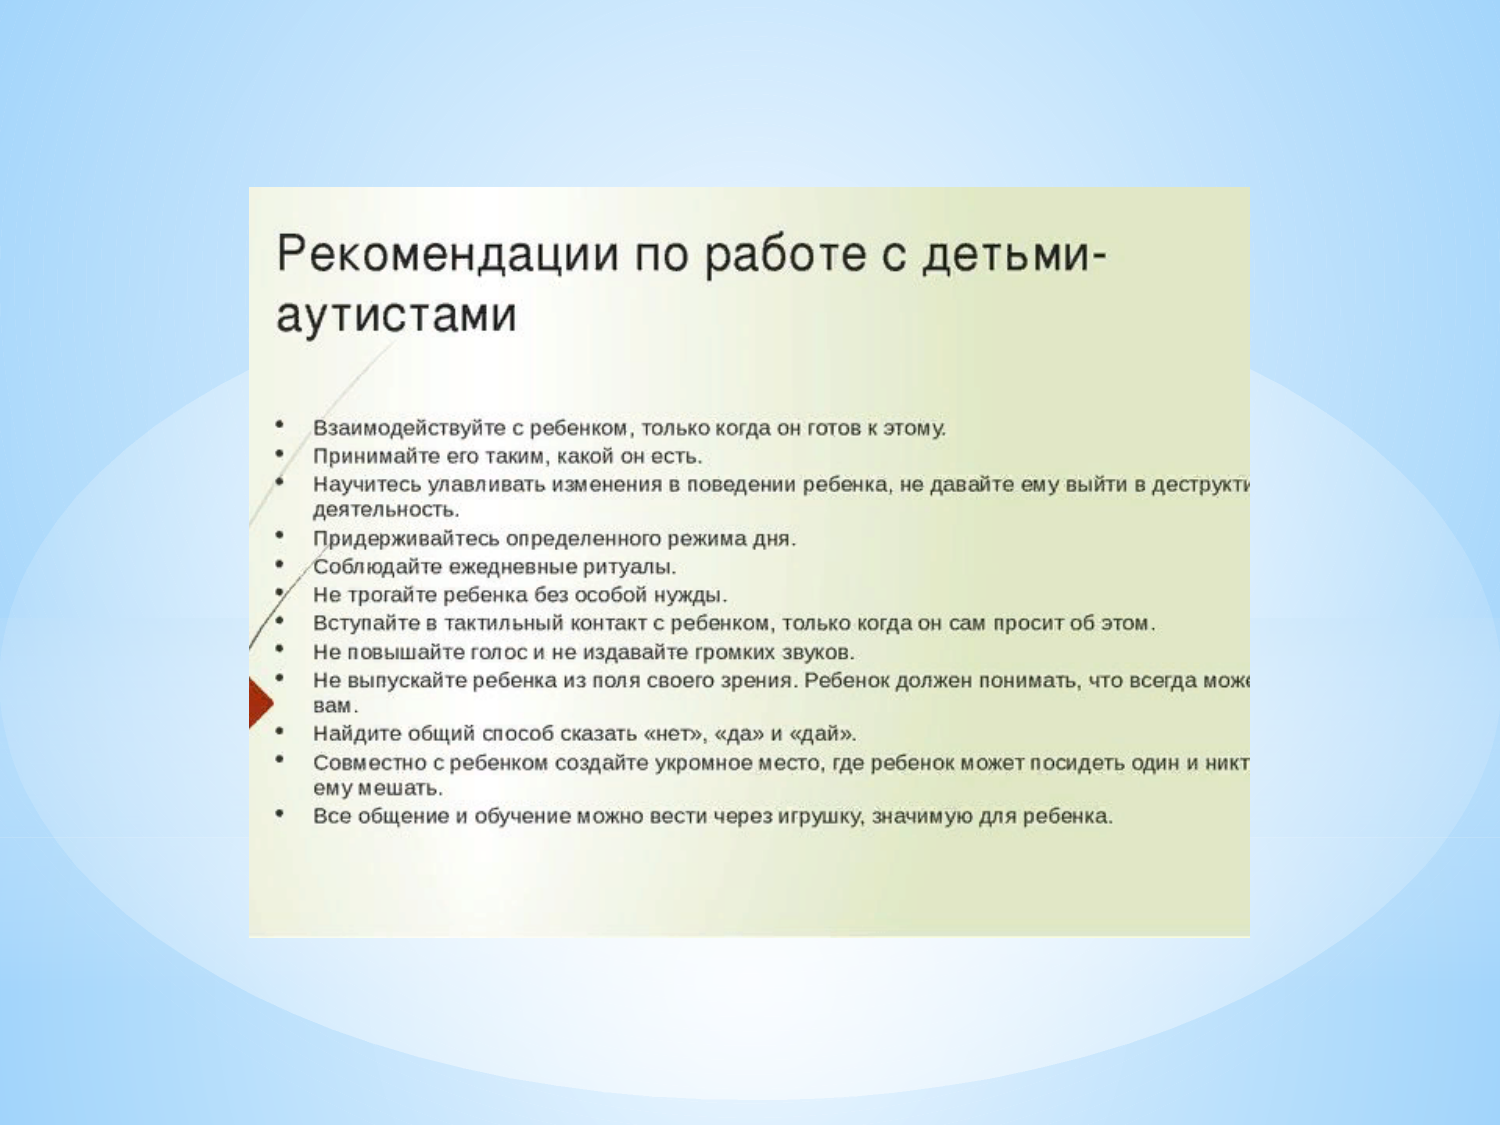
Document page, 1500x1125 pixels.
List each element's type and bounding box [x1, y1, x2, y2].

picture [249, 187, 1251, 938]
